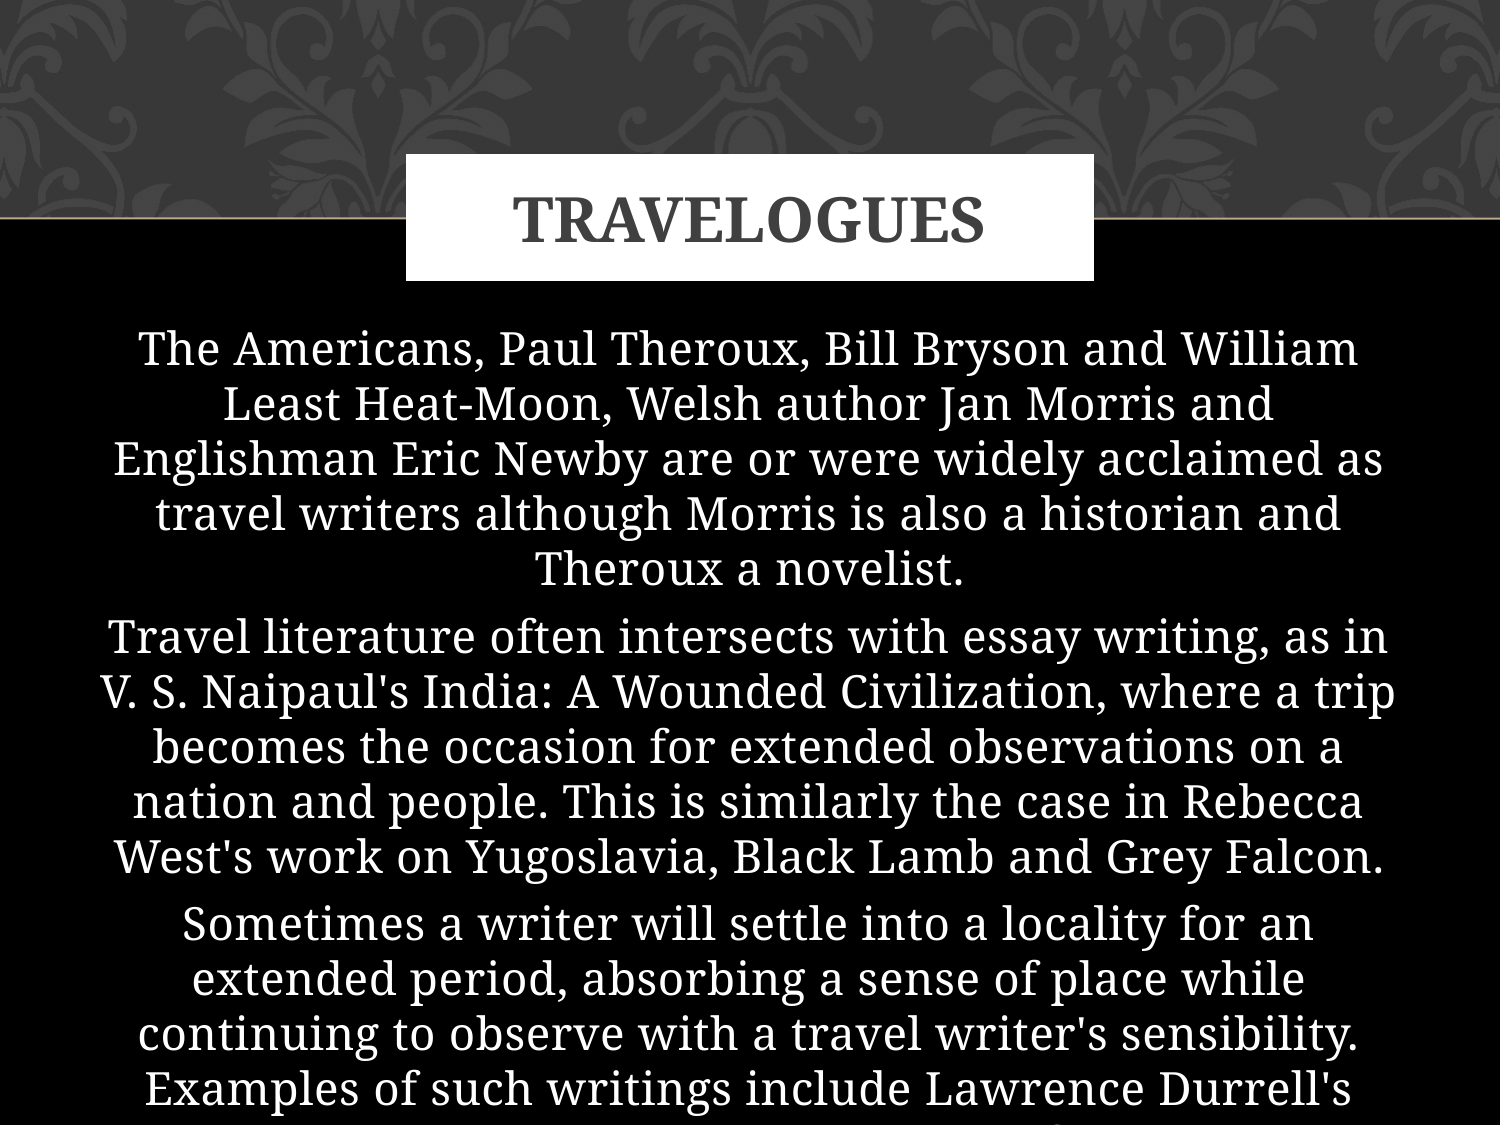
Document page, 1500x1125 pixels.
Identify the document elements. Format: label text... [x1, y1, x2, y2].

title Travelogues [406, 154, 1094, 281]
list The Americans, Paul Theroux, Bill Bryson and William Least Heat-Moon, Welsh author Jan Morris and Englishman Eric Newby are or were widely acclaimed as travel writers although Morris is also a historian and Theroux a novelist. Travel literature often intersects with essay writing, as in V. S. Naipaul's India: A Wounded Civilization, where a trip becomes the occasion for extended observations on a nation and people. This is similarly the case in Rebecca West's work on Yugoslavia, Black Lamb and Grey Falcon. Sometimes a writer will settle into a locality for an extended period, absorbing a sense of place while continuing to observe with a travel writer's sensibility. Examples of such writings include Lawrence Durrell's Bitter Lemons, Deborah Tall's The Island of the White Cow and Peter Mayle's best-selling A Year in Provence and its sequels. [75, 312, 1425, 1063]
